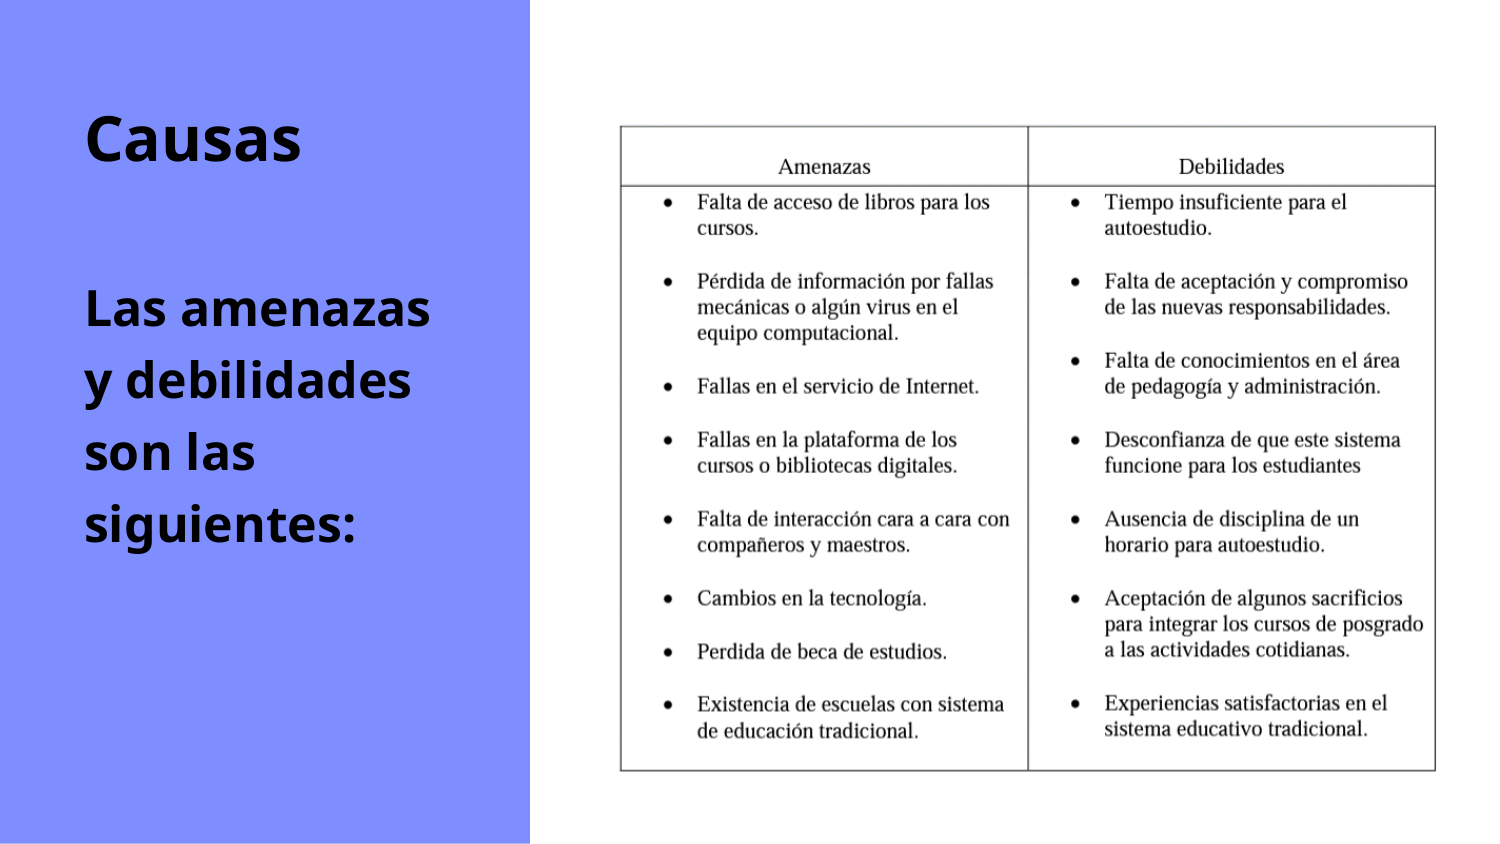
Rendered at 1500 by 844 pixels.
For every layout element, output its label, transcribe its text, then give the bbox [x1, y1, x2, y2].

picture [529, 84, 1500, 788]
text_box Causas Las amenazas y debilidades son las siguientes: [84, 84, 446, 552]
text_box [0, 0, 530, 844]
